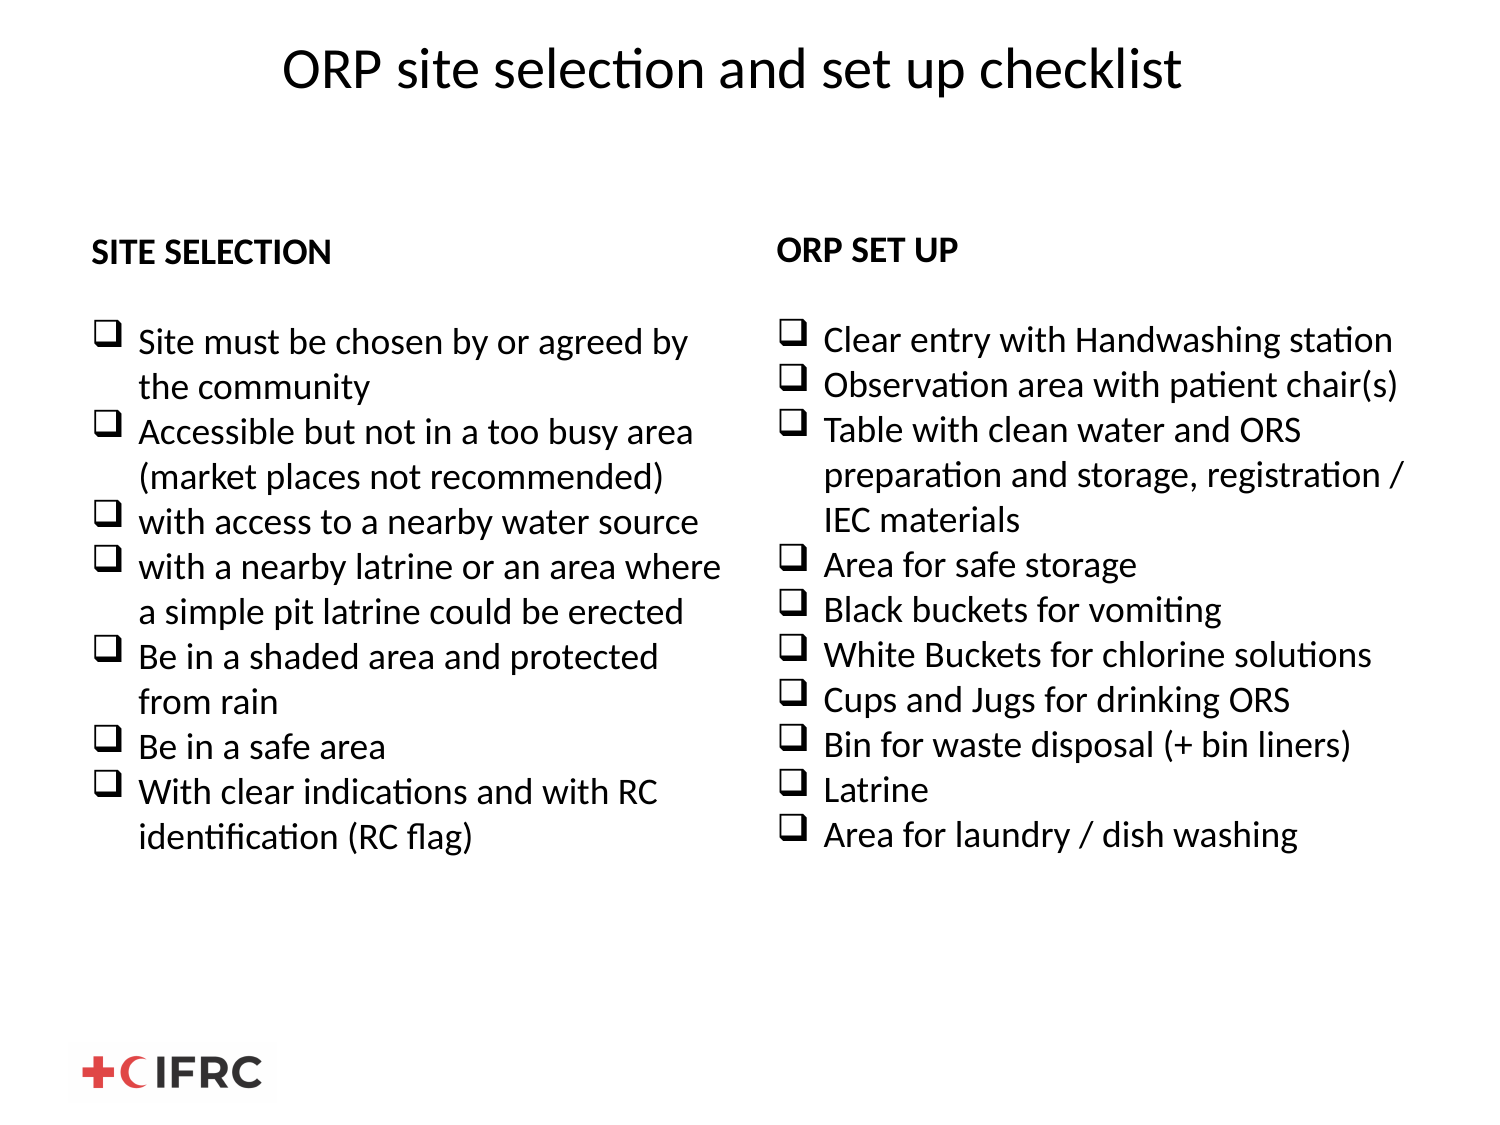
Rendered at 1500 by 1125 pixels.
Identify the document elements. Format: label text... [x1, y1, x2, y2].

text_box ORP SET UP Clear entry with Handwashing station Observation area with patient chair(s) Table with clean water and ORS preparation and storage, registration / IEC materials Area for safe storage Black buckets for vomiting White Buckets for chlorine solutions Cups and Jugs for drinking ORS Bin for waste disposal (+ bin liners) Latrine Area for laundry / dish washing [761, 172, 1459, 863]
picture [68, 1042, 277, 1103]
text_box SITE SELECTION Site must be chosen by or agreed by the community Accessible but not in a too busy area (market places not recommended) with access to a nearby water source with a nearby latrine or an area where a simple pit latrine could be erected Be in a shaded area and protected from rain Be in a safe area With clear indications and with RC identification (RC flag) [76, 219, 750, 864]
title ORP site selection and set up checklist [64, 0, 1415, 160]
